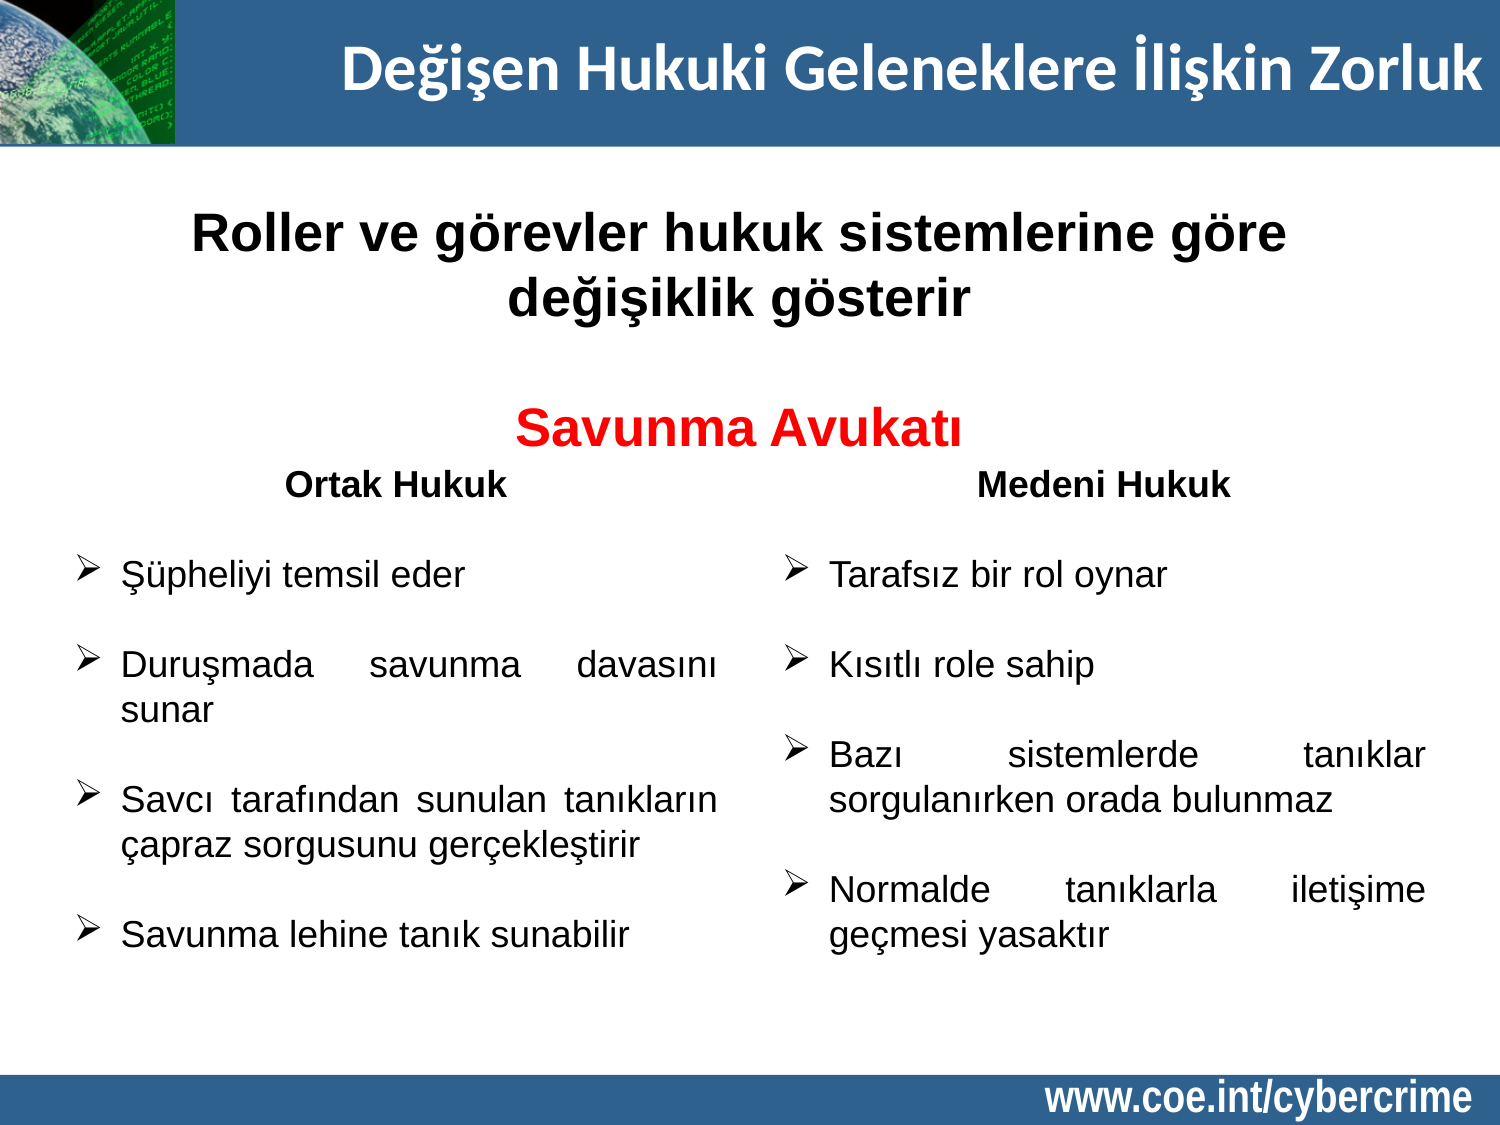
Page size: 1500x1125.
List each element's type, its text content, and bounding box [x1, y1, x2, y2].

text_box Medeni Hukuk Tarafsız bir rol oynar Kısıtlı role sahip Bazı sistemlerde tanıklar sorgulanırken orada bulunmaz Normalde tanıklarla iletişime geçmesi yasaktır [767, 452, 1441, 963]
picture [0, 0, 175, 144]
text_box [0, 1073, 1030, 1125]
text_box Ortak Hukuk Şüpheliyi temsil eder Duruşmada savunma davasını sunar Savcı tarafından sunulan tanıkların çapraz sorgusunu gerçekleştirir Savunma lehine tanık sunabilir [58, 452, 733, 963]
text_box Değişen Hukuki Geleneklere İlişkin Zorluk [177, 0, 1500, 149]
text_box Roller ve görevler hukuk sistemlerine göre değişiklik gösterir Savunma Avukatı [100, 190, 1380, 465]
text_box www.coe.int/cybercrime [1030, 1059, 1500, 1125]
